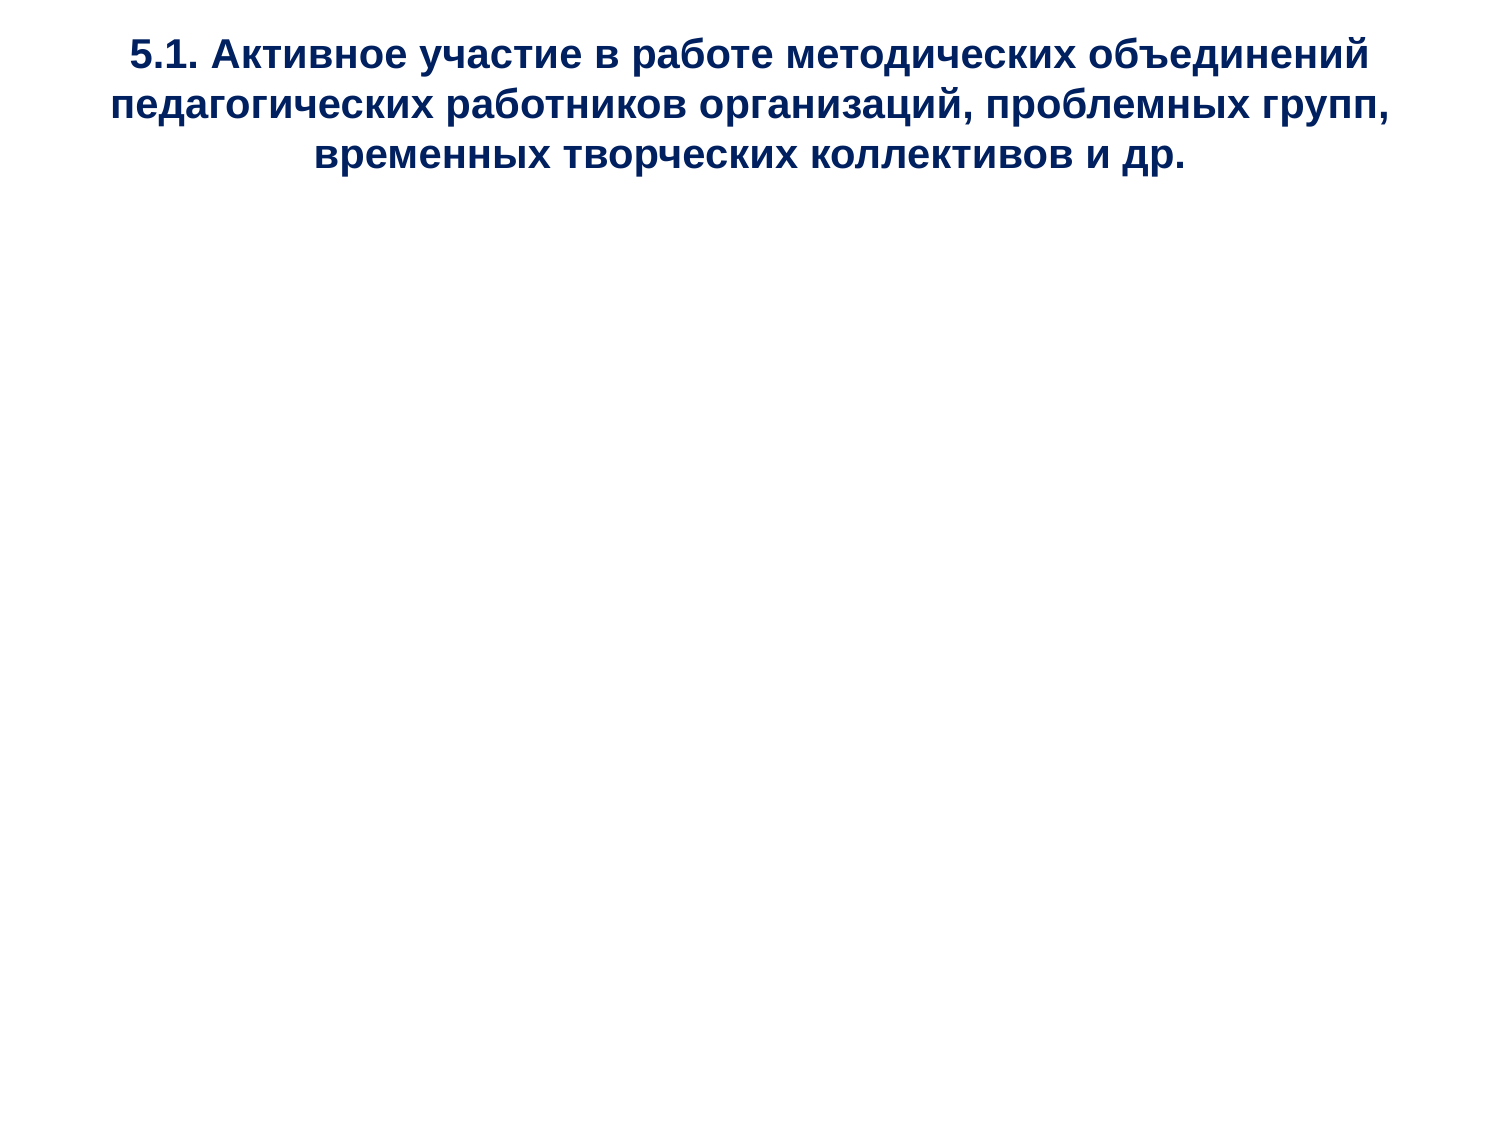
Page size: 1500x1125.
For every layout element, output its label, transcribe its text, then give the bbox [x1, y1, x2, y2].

title 5.1. Активное участие в работе методических объединений педагогических работников организаций, проблемных групп, временных творческих коллективов и др. [0, 19, 1500, 185]
